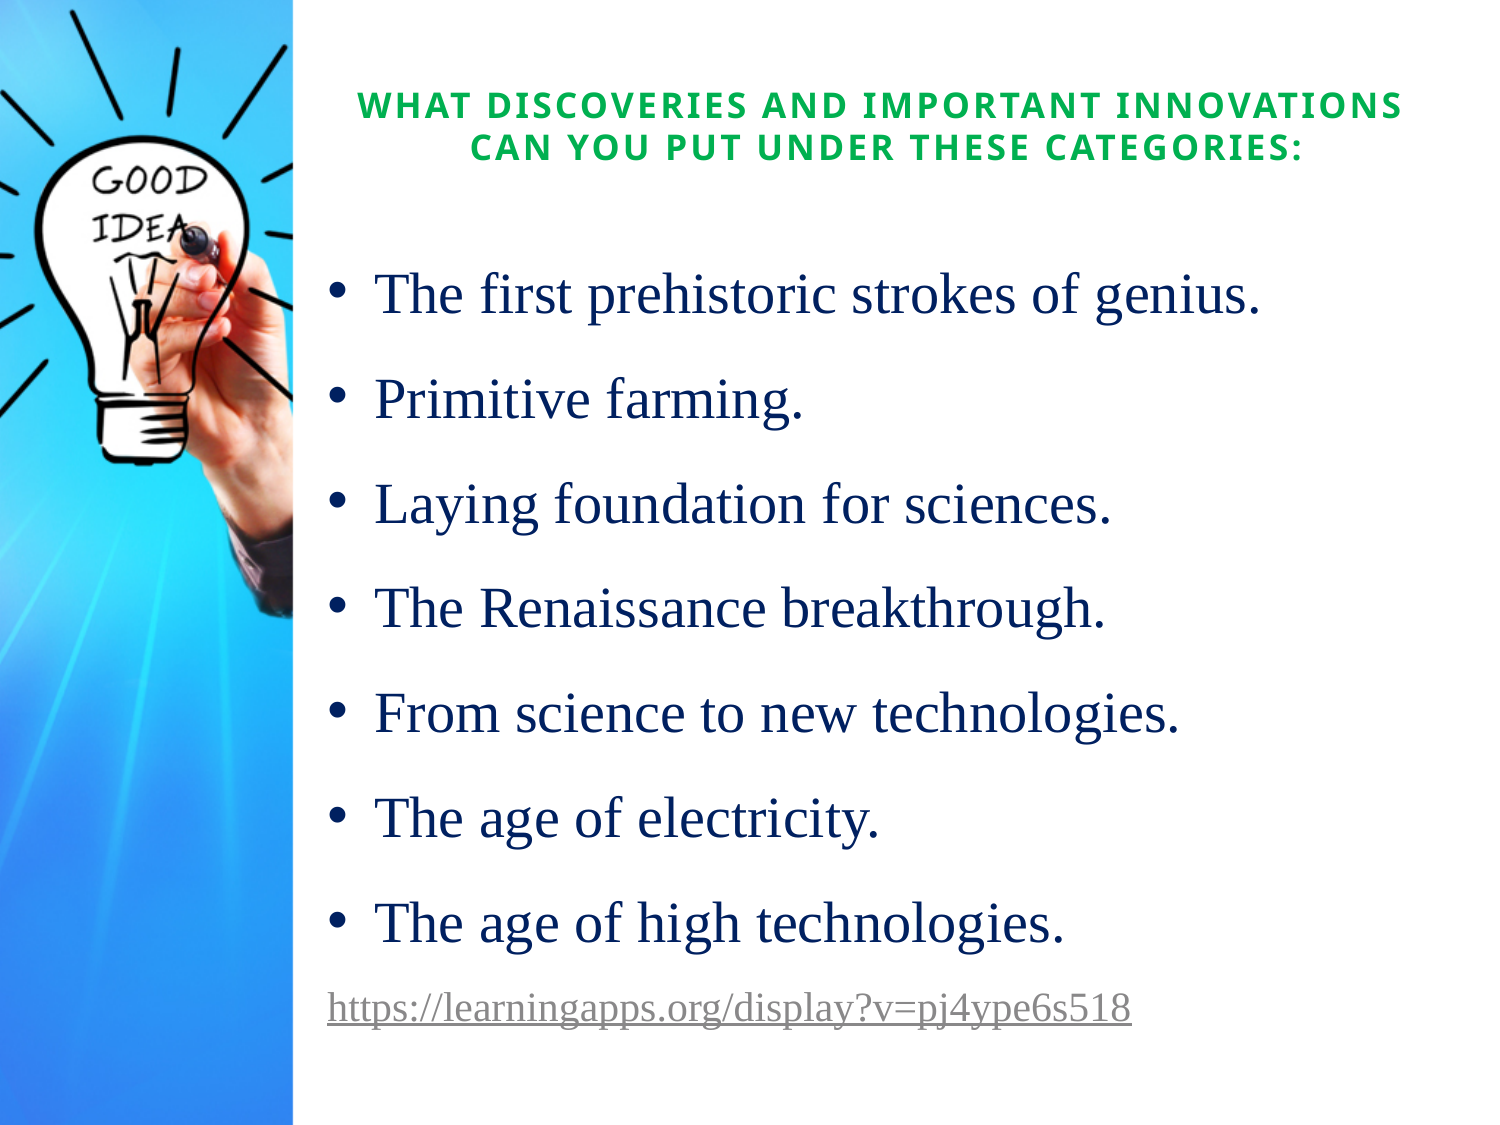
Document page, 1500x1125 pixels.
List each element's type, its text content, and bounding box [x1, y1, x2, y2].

picture [0, 0, 1500, 1125]
title WHAT DISCOVERIES AND IMPORTANT INNOVATIONS CAN YOU PUT UNDER THESE CATEGORIES: [275, 75, 1500, 225]
text_box The first prehistoric strokes of genius. Primitive farming. Laying foundation for sciences. The Renaissance breakthrough. From science to new technologies. The age of electricity. The age of high technologies. https://learningapps.org/display?v=pj4ype6s518 [312, 212, 1500, 1125]
